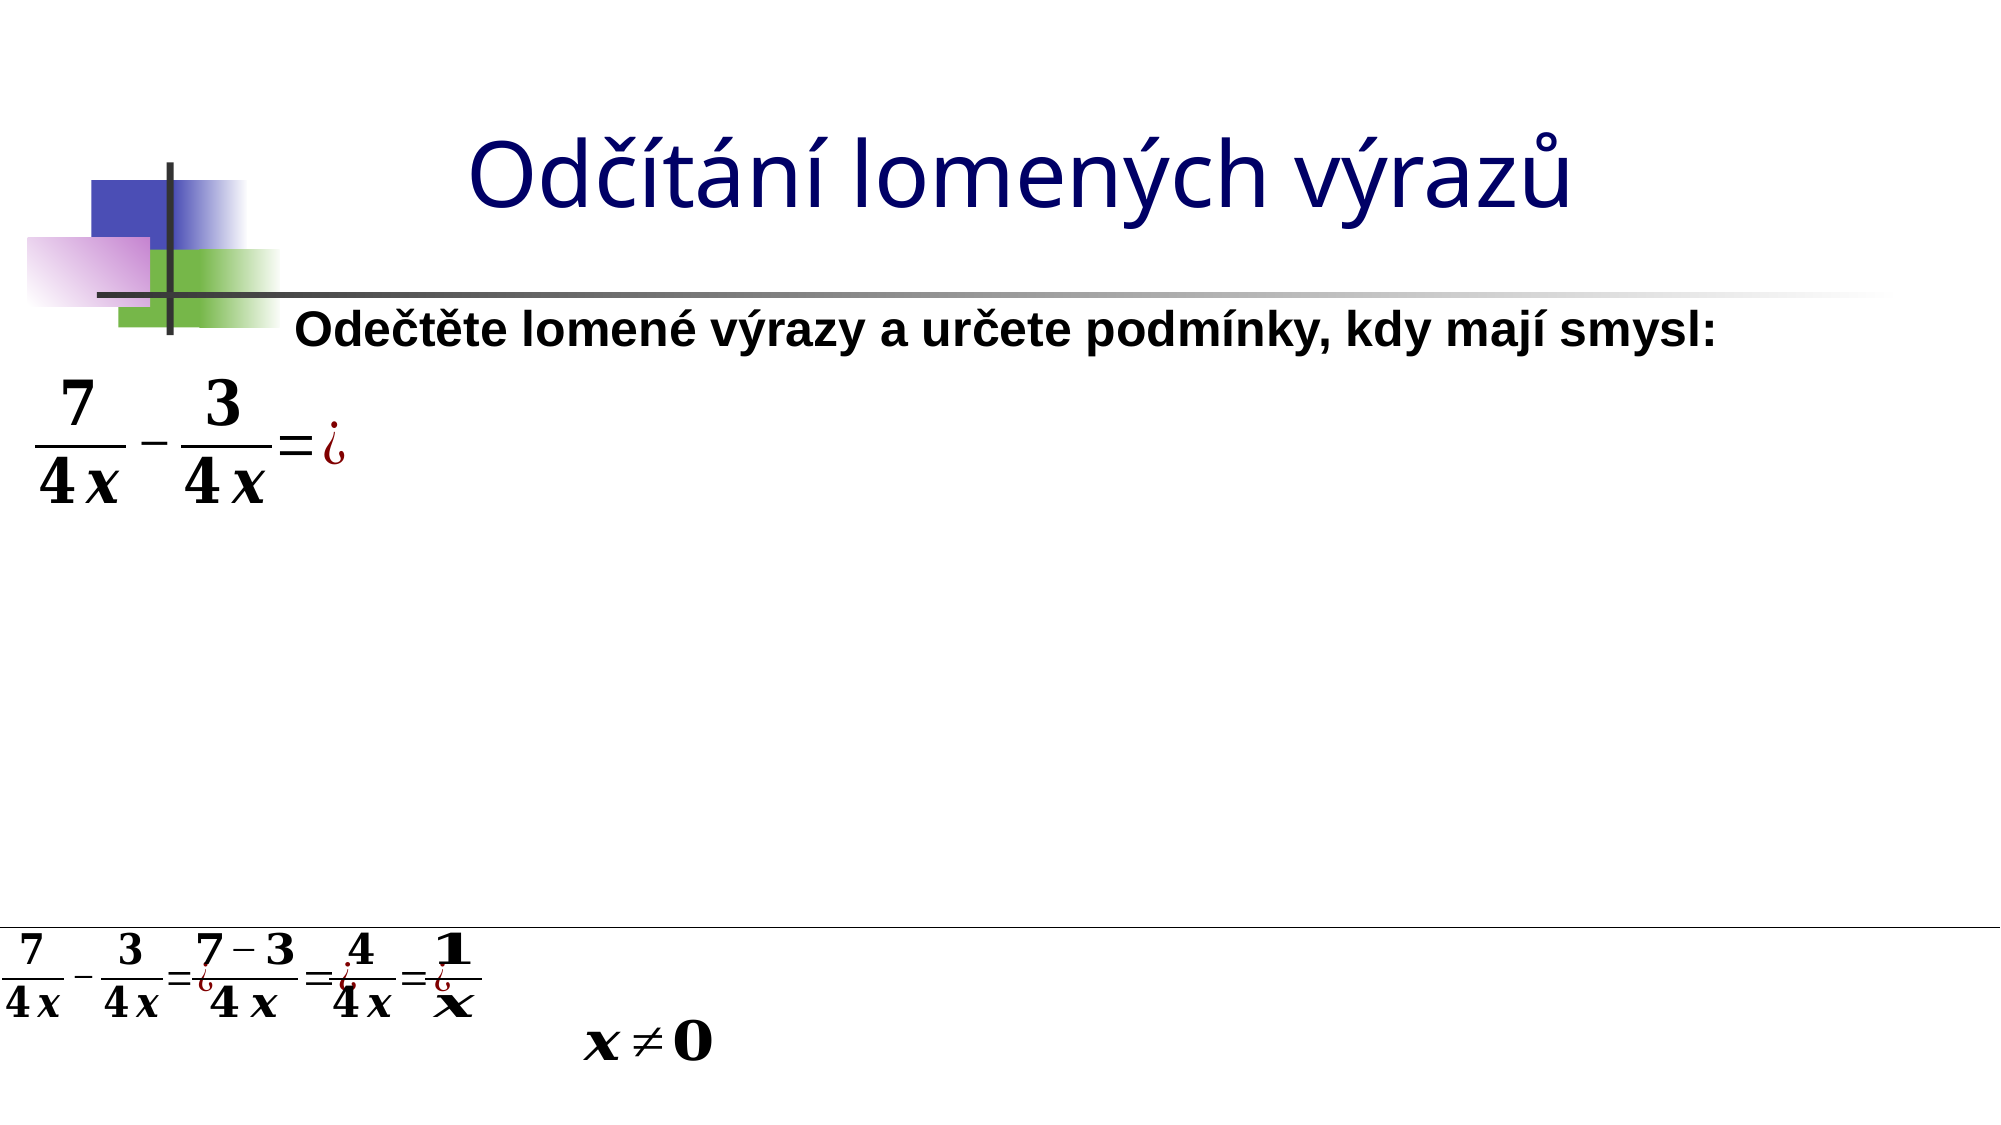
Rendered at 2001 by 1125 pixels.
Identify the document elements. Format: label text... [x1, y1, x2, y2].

text_box Odečtěte lomené výrazy a určete podmínky, kdy mají smysl: [279, 290, 1760, 362]
text_box Odčítání lomených výrazů [416, 113, 1626, 228]
